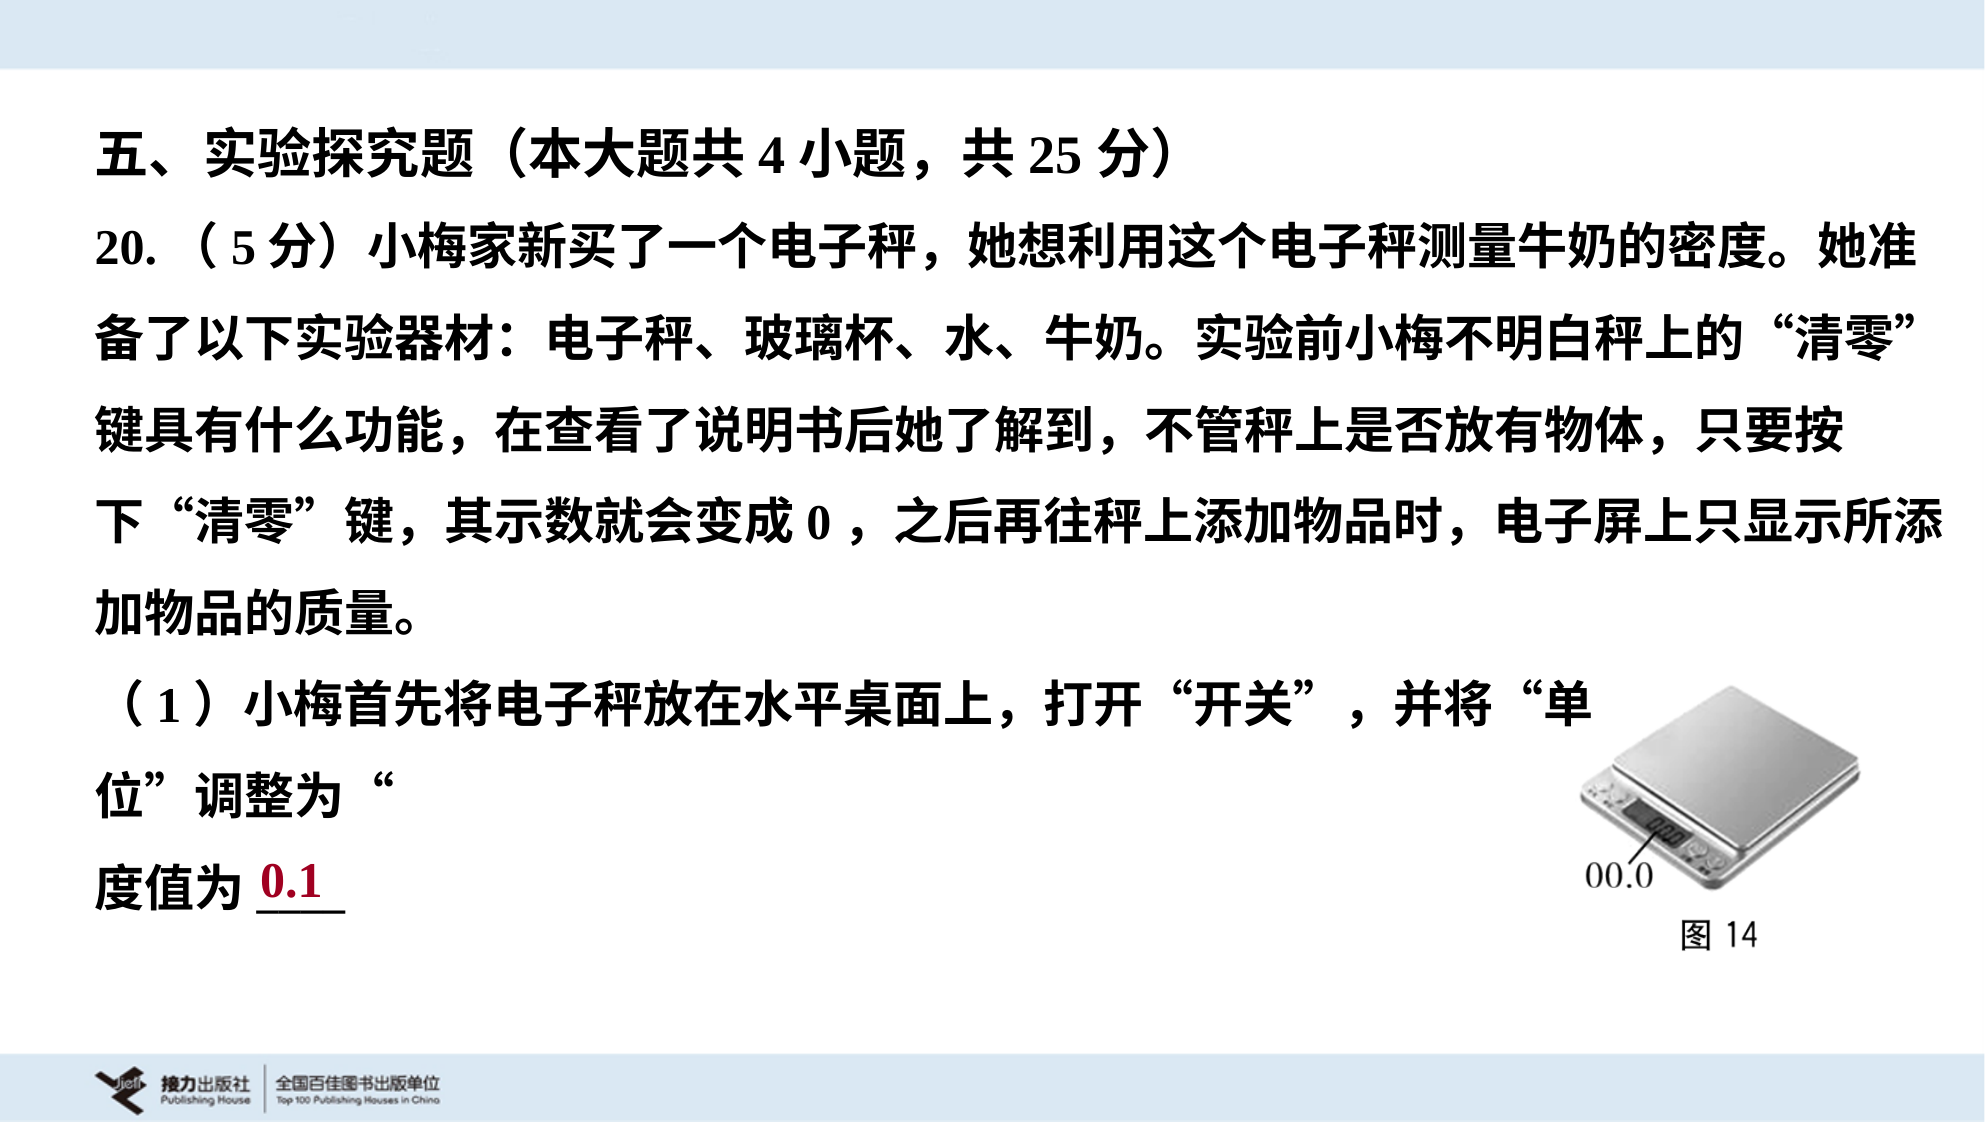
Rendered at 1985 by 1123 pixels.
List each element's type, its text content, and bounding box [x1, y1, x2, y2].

text_box 0.1 [241, 819, 341, 908]
picture [0, 0, 1985, 1122]
text_box 20.（5分）小梅家新买了一个电子秤，她想利用这个电子秤测量牛奶的密度。她准 备了以下实验器材：电子秤、玻璃杯、水、牛奶。实验前小梅不明白秤上的“清零” 键具有什么功能，在查看了说明书后她了解到，不管秤上是否放有物体，只要按 下“清零”键，其示数就会变成0，之后再往秤上添加物品时，电子屏上只显示所添 加物品的质量。 [94, 183, 1892, 642]
text_box 五、实验探究题（本大题共4小题，共25分） [94, 88, 1892, 183]
